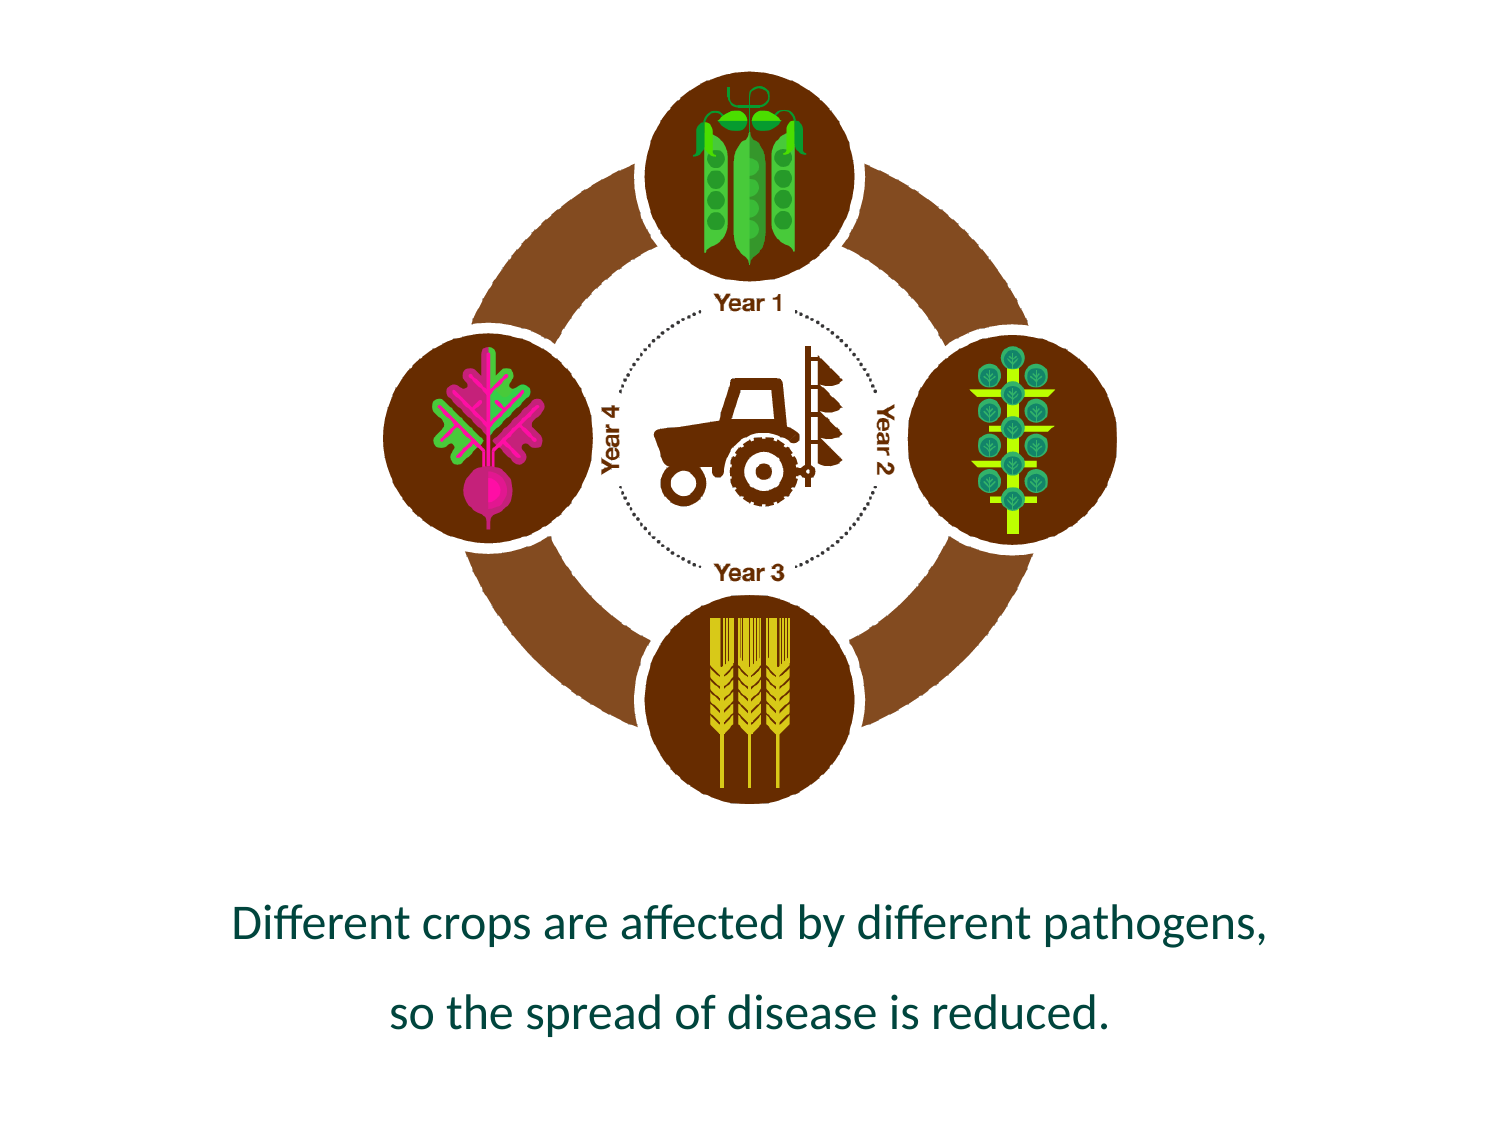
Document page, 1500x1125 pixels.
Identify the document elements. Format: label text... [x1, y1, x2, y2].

text_box Different crops are affected by different pathogens, so the spread of disease is reduced. [47, 852, 1452, 1047]
picture [383, 70, 1117, 804]
